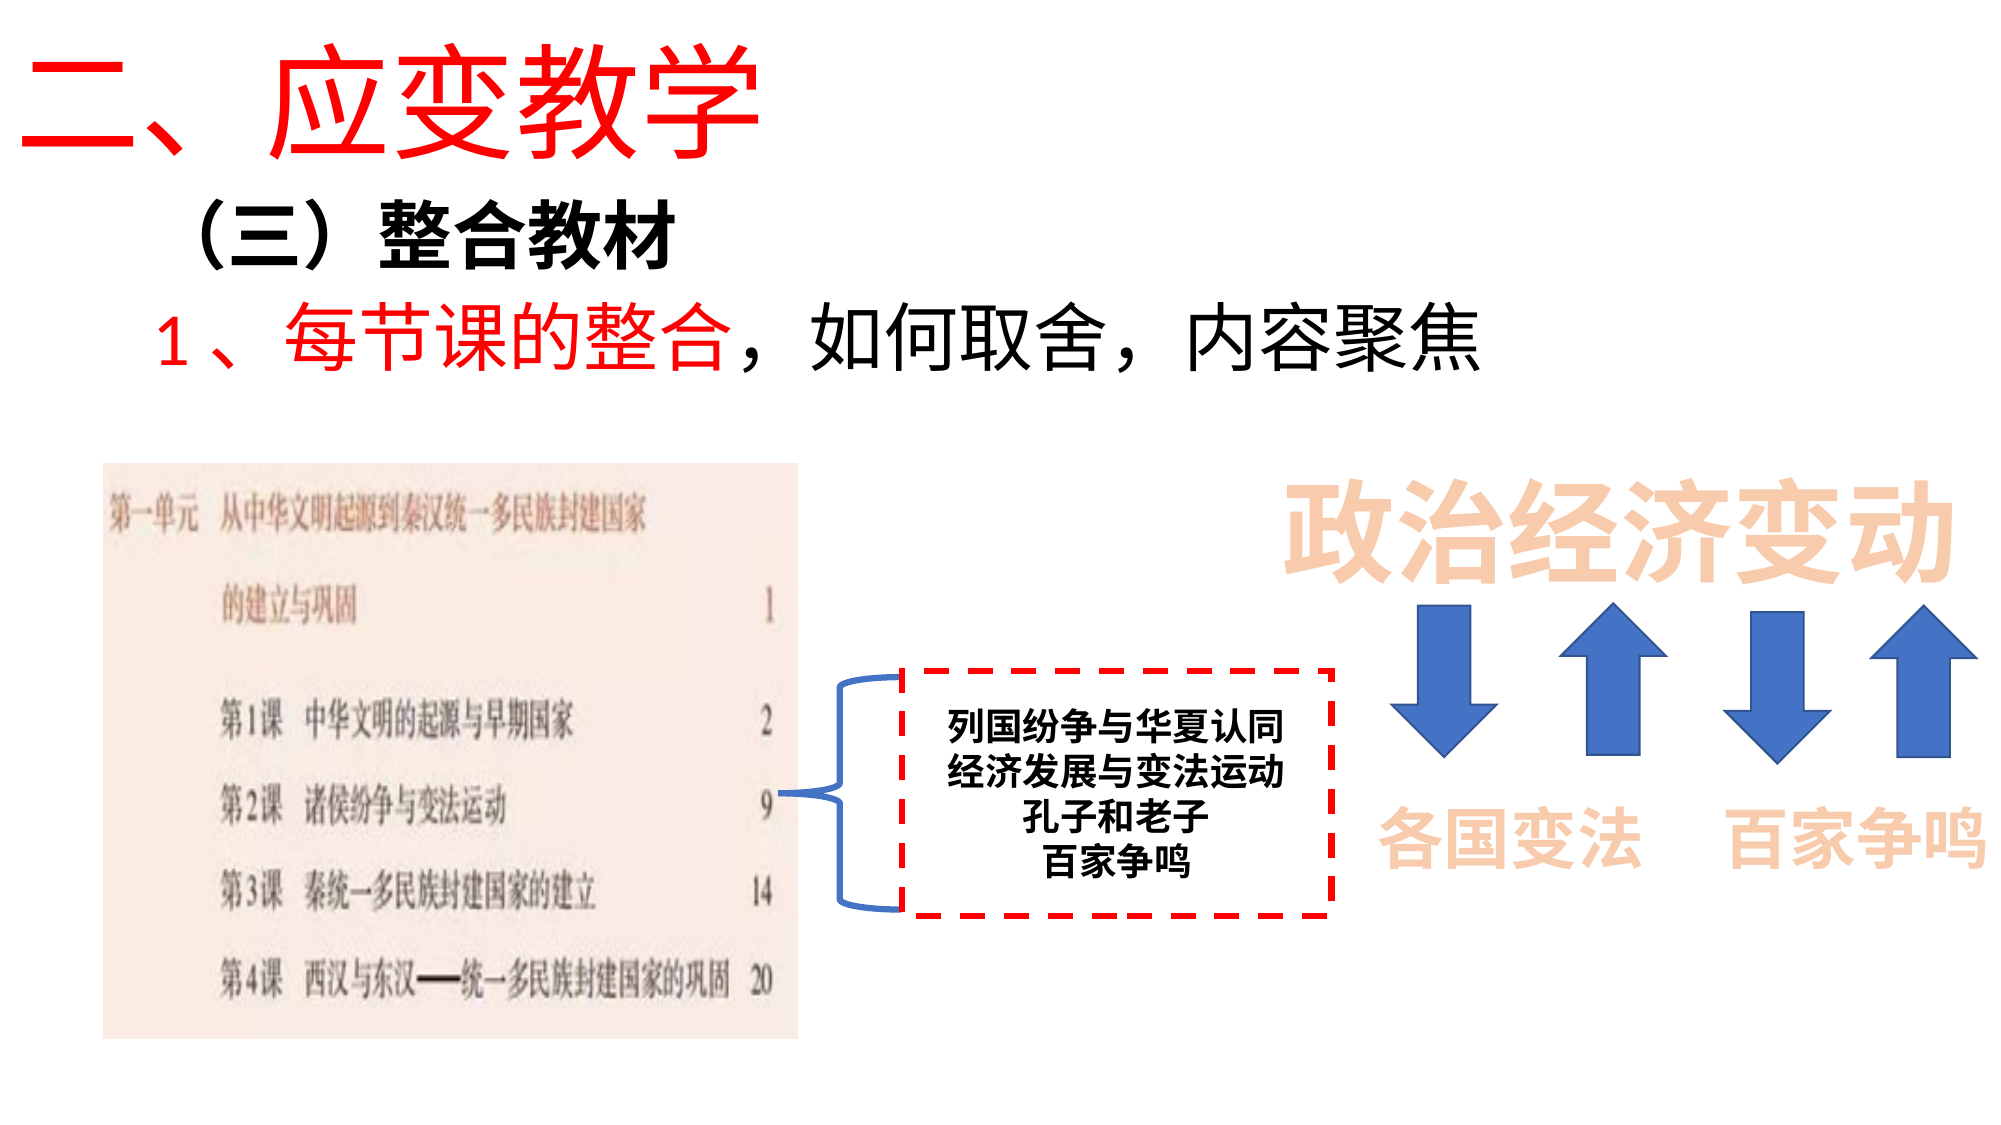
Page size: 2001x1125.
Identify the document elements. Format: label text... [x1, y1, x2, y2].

text_box [1389, 604, 1500, 759]
text_box [1722, 611, 1833, 765]
text_box 政治经济变动 [1267, 454, 1973, 605]
text_box [1868, 604, 1979, 759]
text_box [1558, 601, 1669, 756]
text_box 列国纷争与华夏认同 经济发展与变法运动 孔子和老子 百家争鸣 [901, 670, 1333, 917]
title 二、应变教学 [0, 0, 1725, 218]
picture [103, 463, 798, 1039]
text_box 百家争鸣 [1707, 789, 2000, 885]
text_box 各国变法 [1362, 789, 1660, 885]
text_box [798, 676, 901, 911]
list （三）整合教材 1、每节课的整合，如何取舍，内容聚焦 [137, 191, 1863, 1014]
